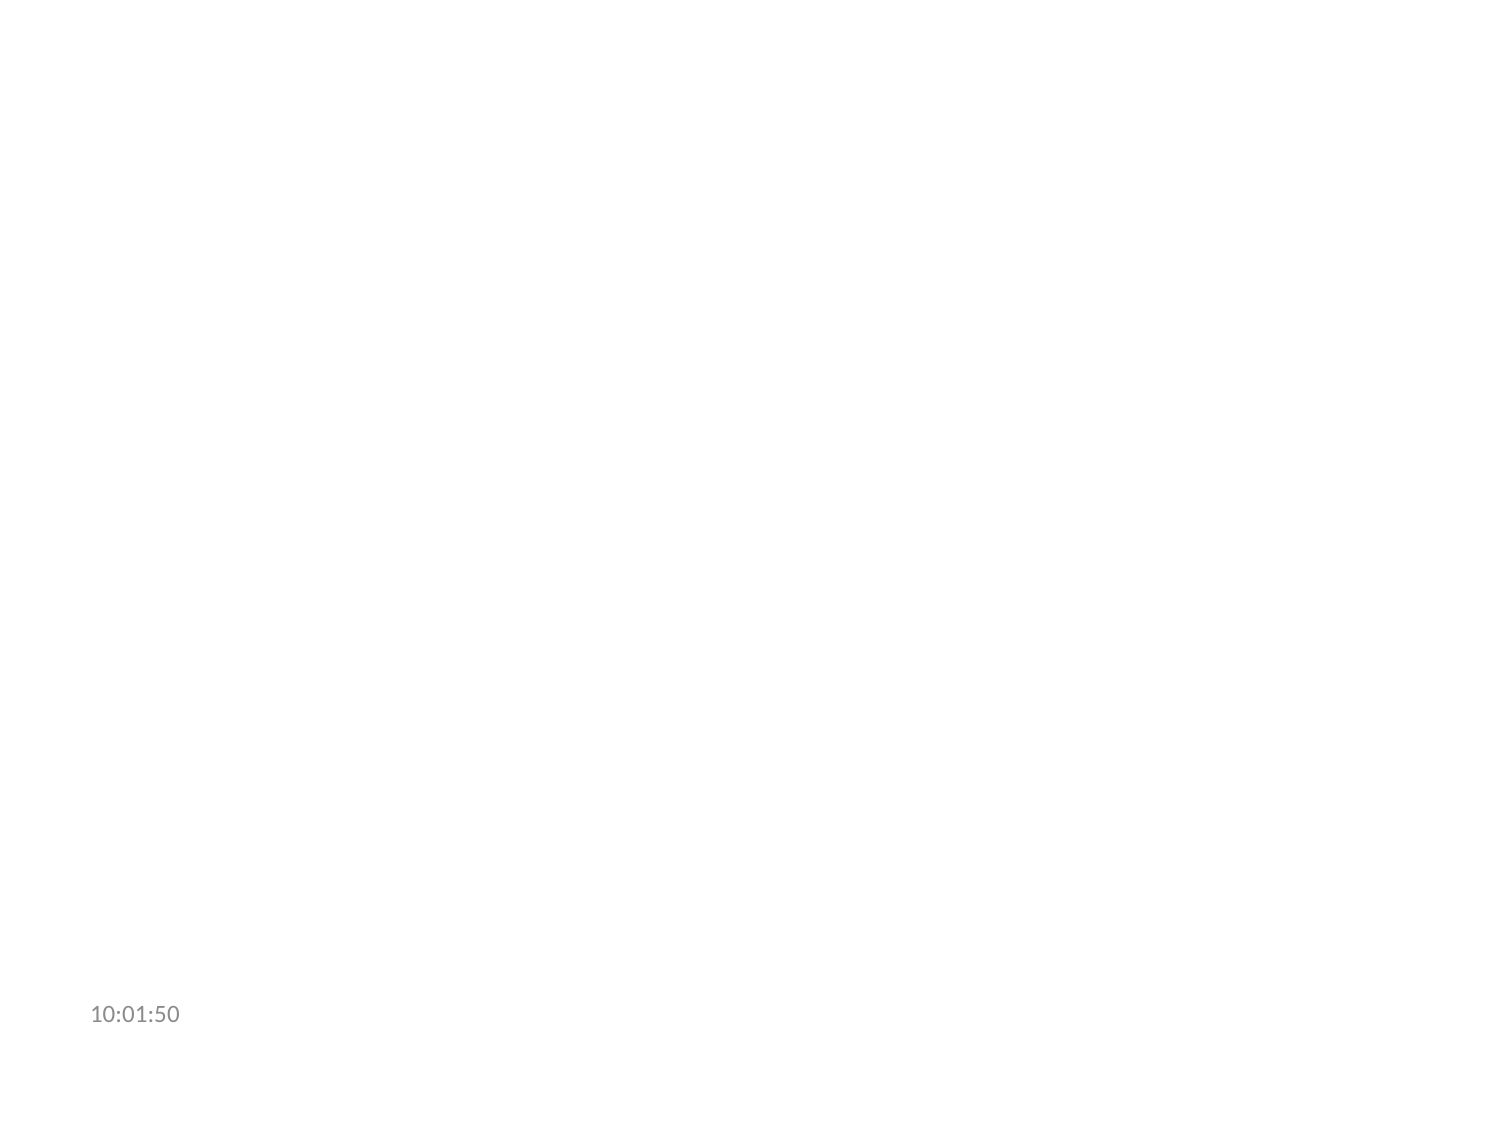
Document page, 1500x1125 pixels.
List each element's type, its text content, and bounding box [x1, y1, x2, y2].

text_box 15:35:09 [75, 982, 425, 1043]
